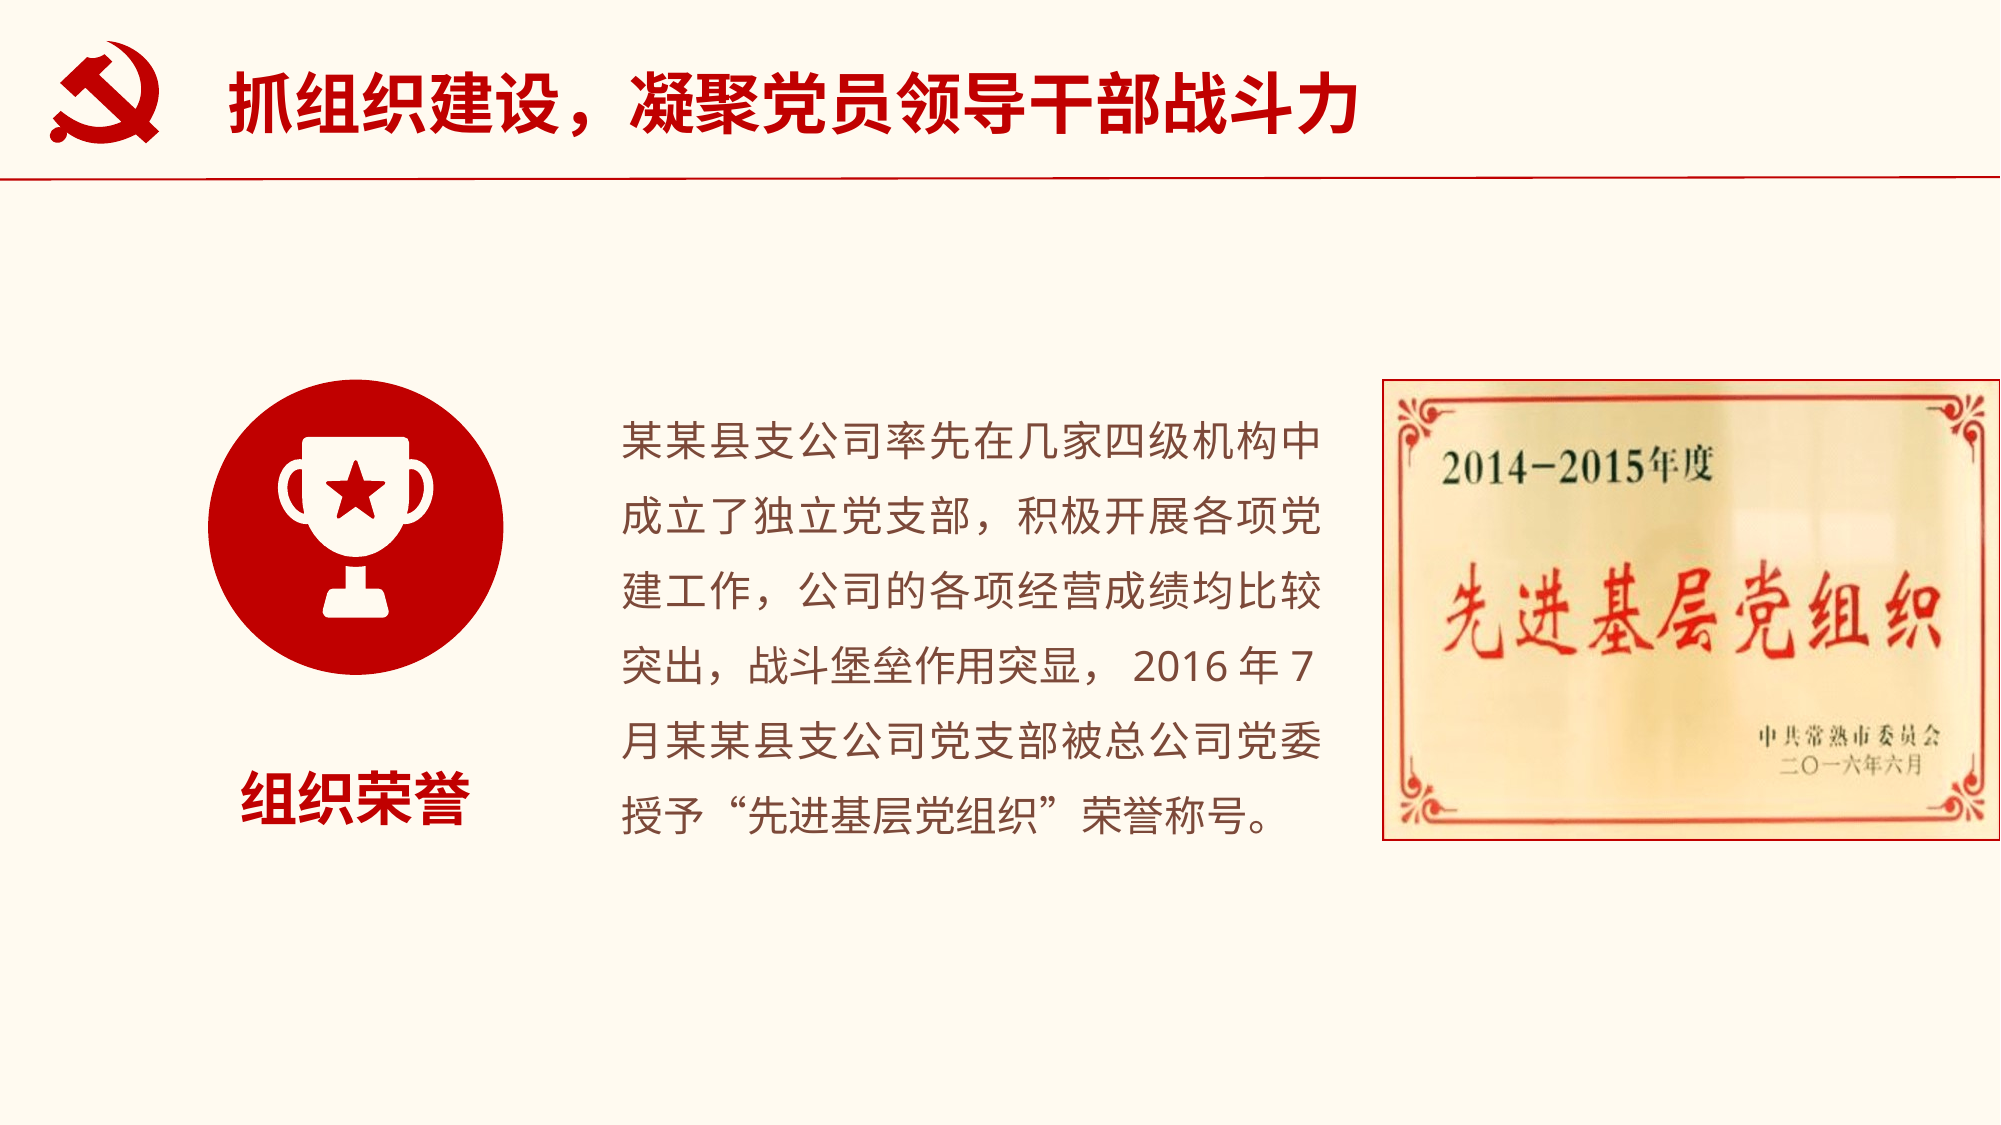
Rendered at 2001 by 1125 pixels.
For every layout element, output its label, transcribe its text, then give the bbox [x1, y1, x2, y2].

text_box 抓组织建设，凝聚党员领导干部战斗力 [213, 54, 1378, 149]
text_box 组织荣誉 [224, 754, 488, 840]
text_box 某某县支公司率先在几家四级机构中成立了独立党支部，积极开展各项党建工作，公司的各项经营成绩均比较突出，战斗堡垒作用突显，2016年7月某某县支公司党支部被总公司党委授予“先进基层党组织”荣誉称号。 [607, 382, 1337, 848]
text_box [208, 379, 504, 675]
text_box [1382, 379, 2000, 841]
